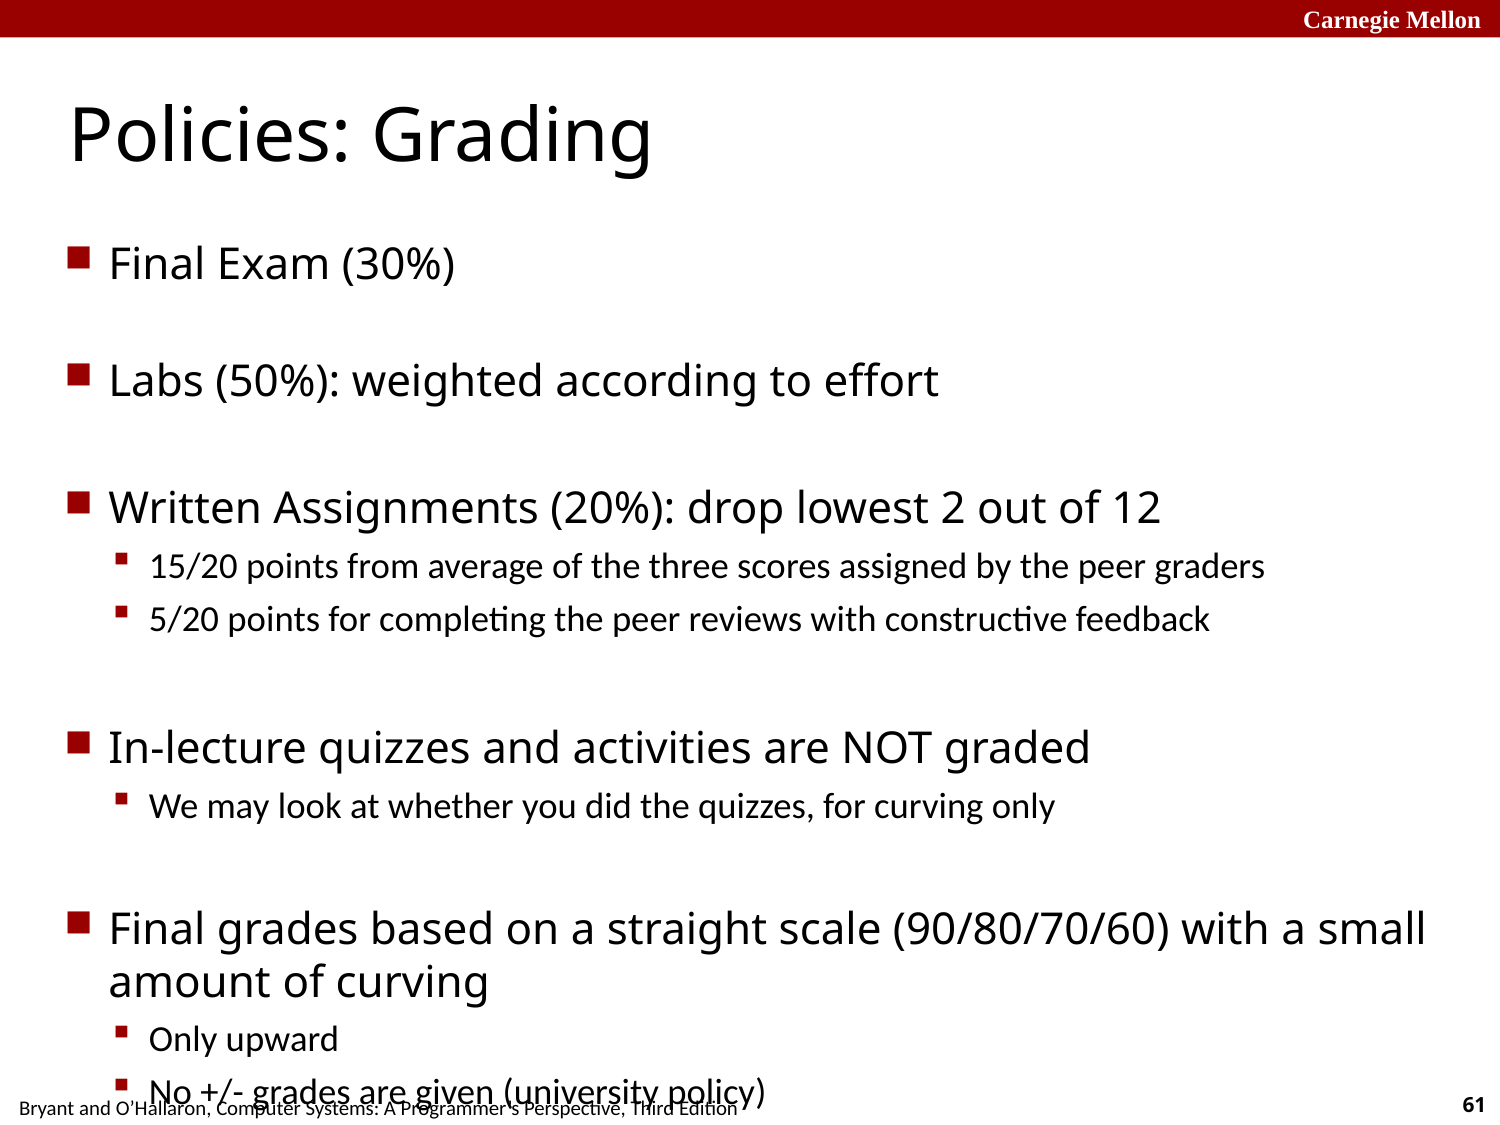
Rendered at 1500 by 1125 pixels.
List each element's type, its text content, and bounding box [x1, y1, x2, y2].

title Policies: Grading [62, 41, 1438, 222]
list Final Exam (30%) Labs (50%): weighted according to effort Written Assignments (20%): drop lowest 2 out of 12 15/20 points from average of the three scores assigned by the peer graders 5/20 points for completing the peer reviews with constructive feedback In-lecture quizzes and activities are NOT graded We may look at whether you did the quizzes, for curving only Final grades based on a straight scale (90/80/70/60) with a small amount of curving Only upward No +/- grades are given (university policy) [62, 228, 1438, 1122]
